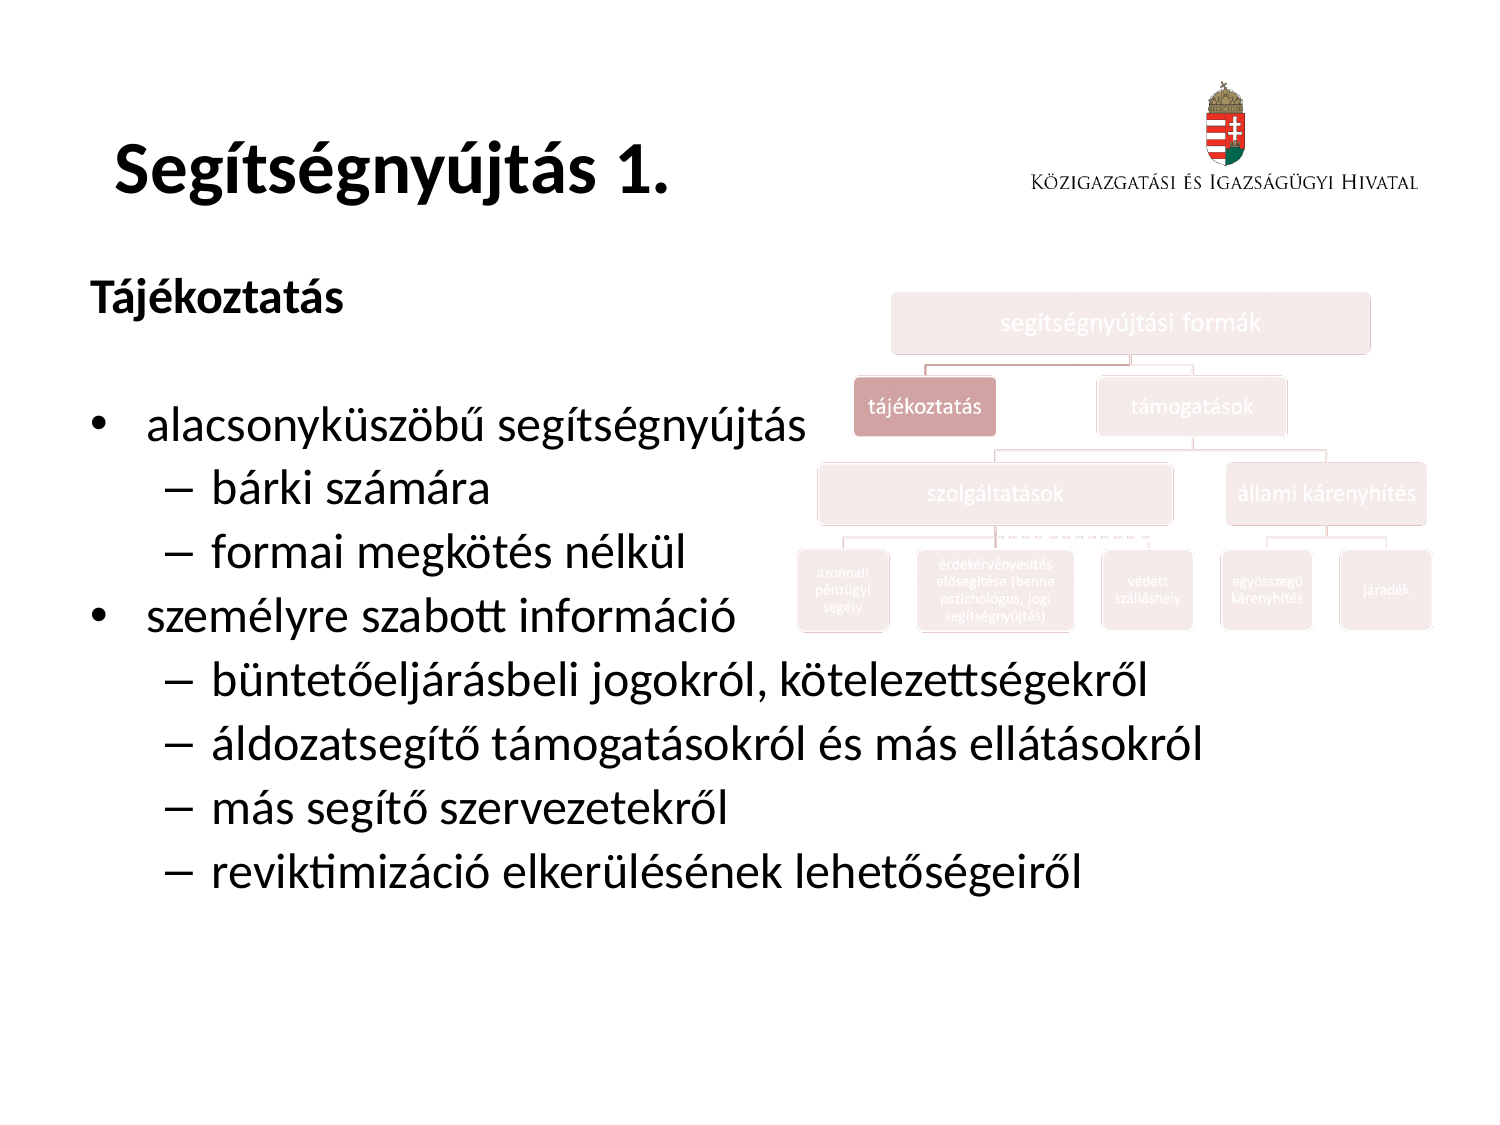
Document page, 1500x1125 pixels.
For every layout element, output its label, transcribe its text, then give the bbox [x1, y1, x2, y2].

picture [1031, 81, 1418, 189]
list Tájékoztatás alacsonyküszöbű segítségnyújtás bárki számára formai megkötés nélkül személyre szabott információ büntetőeljárásbeli jogokról, kötelezettségekről áldozatsegítő támogatásokról és más ellátásokról más segítő szervezetekről reviktimizáció elkerülésének lehetőségeiről [75, 262, 1425, 1005]
picture [796, 280, 1433, 644]
text_box Segítségnyújtás 1. [99, 70, 1450, 258]
